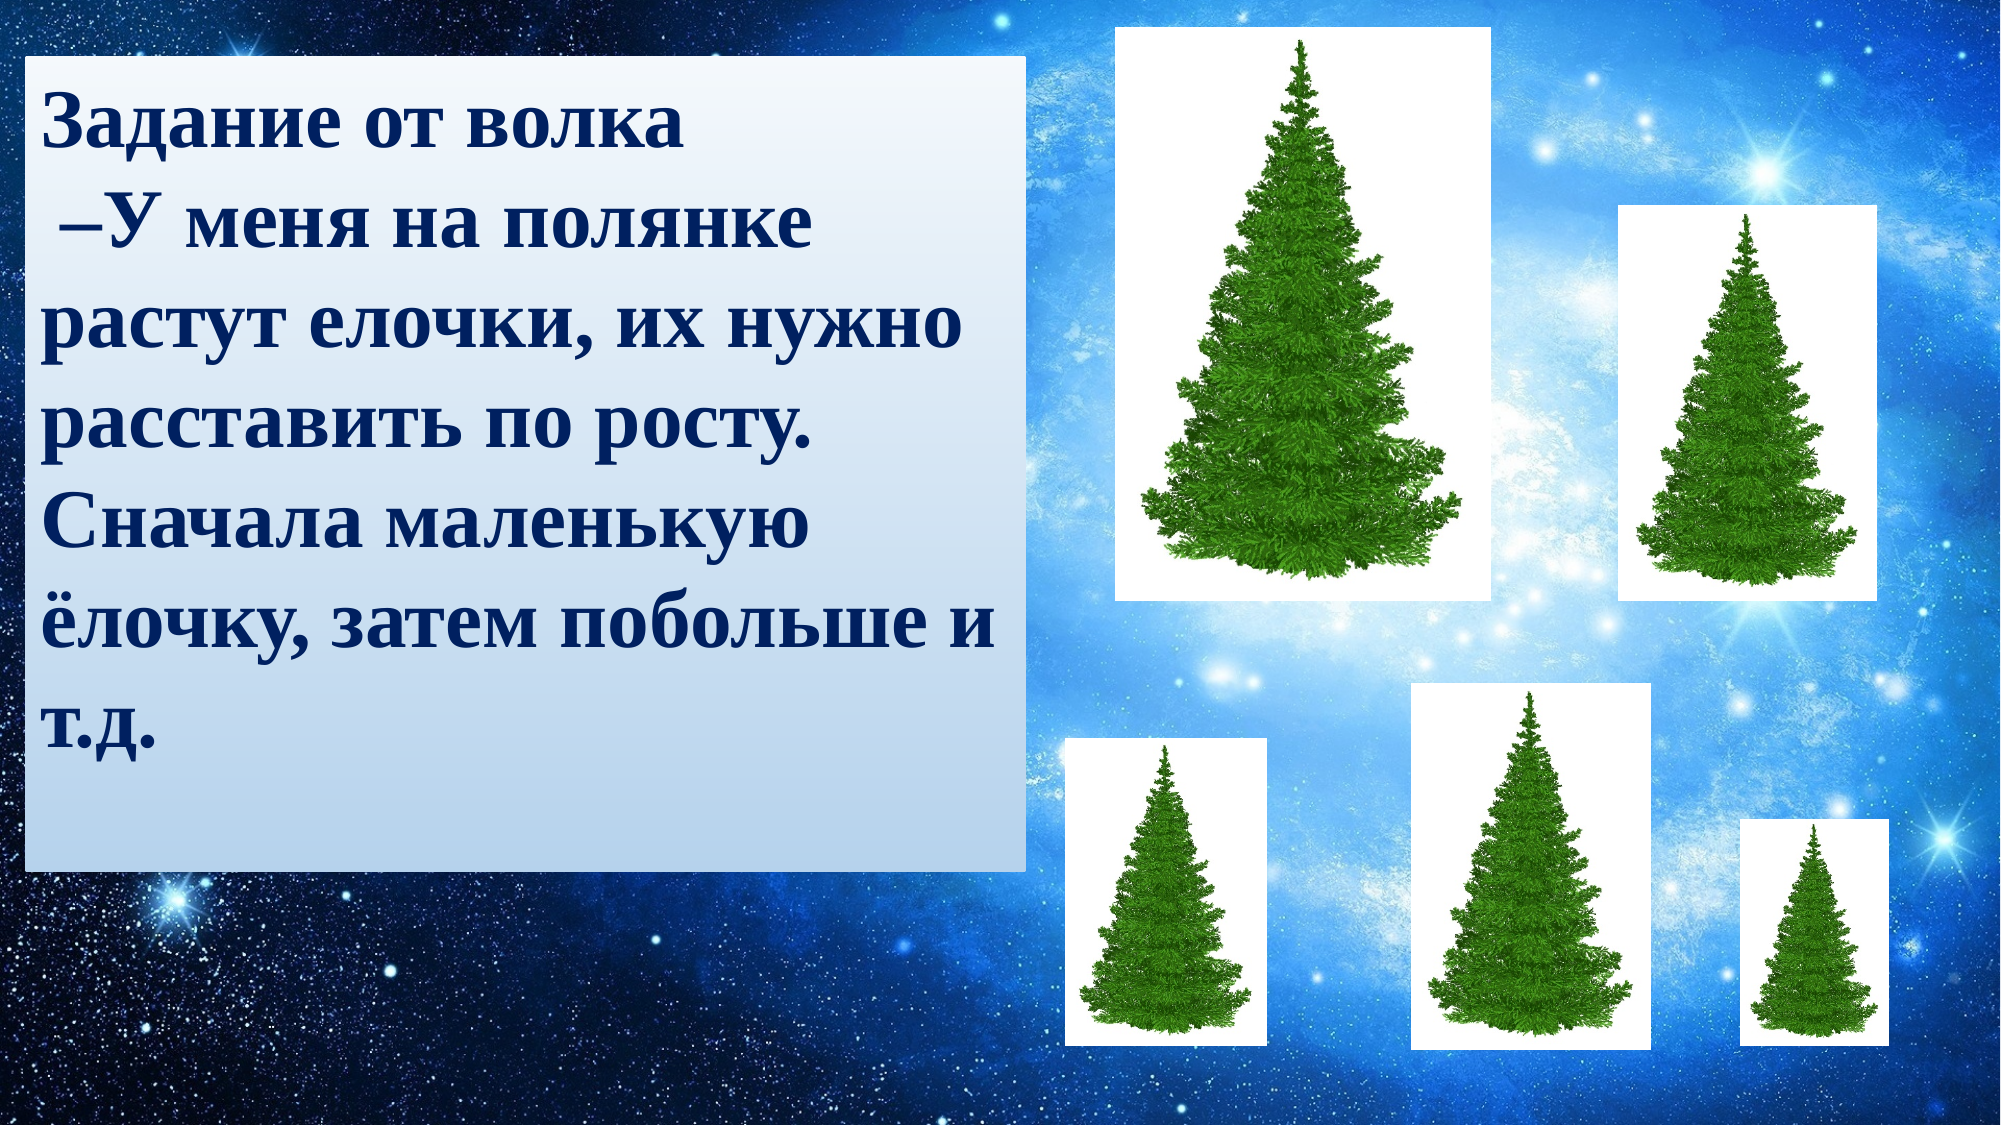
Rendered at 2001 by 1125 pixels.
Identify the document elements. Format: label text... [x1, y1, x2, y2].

text_box Задание от волка –У меня на полянке растут елочки, их нужно расставить по росту. Сначала маленькую ёлочку, затем побольше и т.д. [25, 56, 1026, 872]
picture [0, 0, 2001, 1125]
